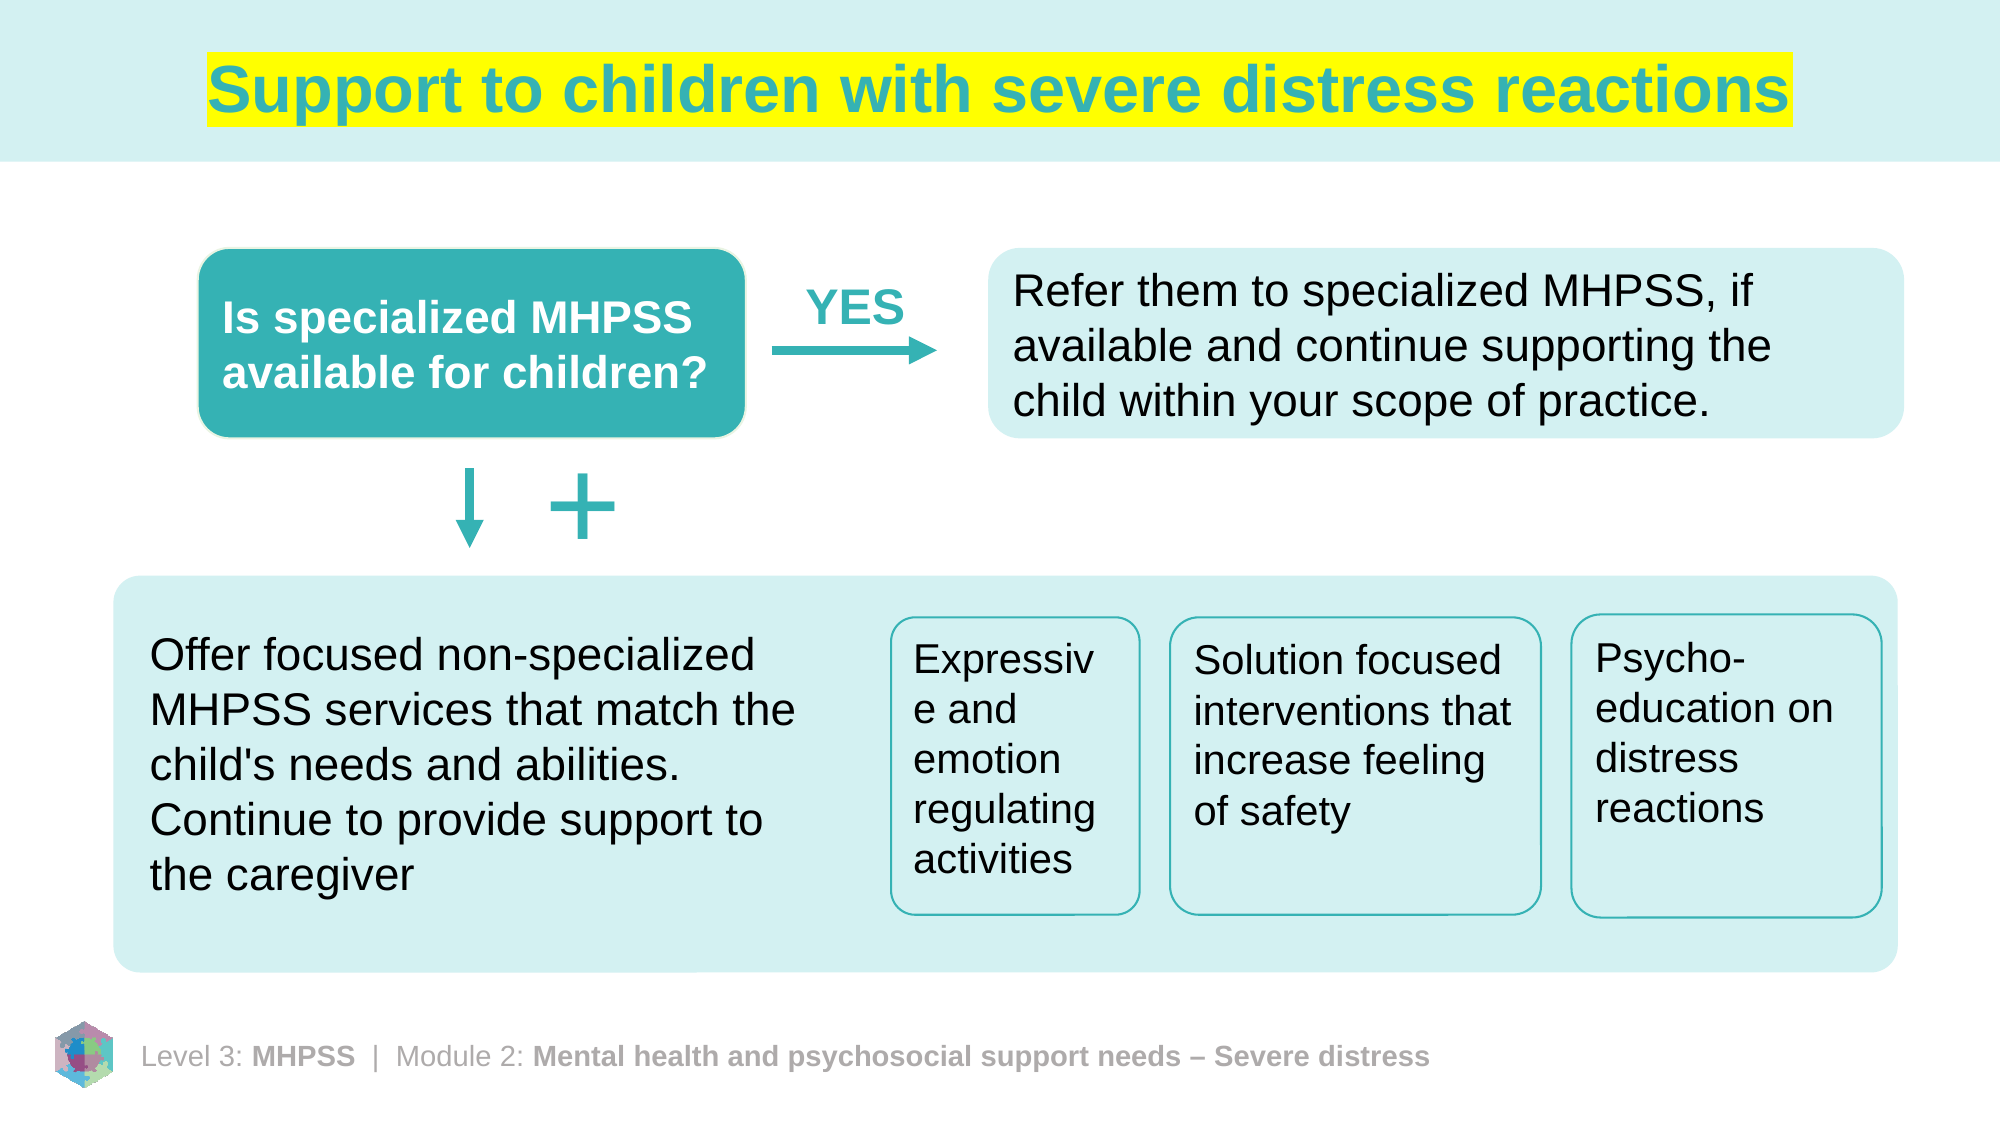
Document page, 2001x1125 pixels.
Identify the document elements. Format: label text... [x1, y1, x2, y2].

text_box Offer focused non-specialized MHPSS services that match the child's needs and abilities. Continue to provide support to the caregiver [134, 617, 855, 908]
text_box Psycho-education on distress reactions [1571, 614, 1882, 918]
text_box Refer them to specialized MHPSS, if available and continue supporting the child within your scope of practice. [988, 247, 1905, 439]
text_box YES [790, 267, 989, 343]
title Support to children with severe distress reactions [137, 19, 1863, 163]
text_box Solution focused interventions that increase feeling of safety [1170, 617, 1542, 915]
text_box [113, 575, 1898, 973]
picture [55, 1021, 113, 1088]
text_box Expressive and emotion regulating activities [891, 617, 1140, 915]
text_box Is specialized MHPSS available for children? [197, 247, 746, 439]
text_box + [529, 411, 683, 589]
